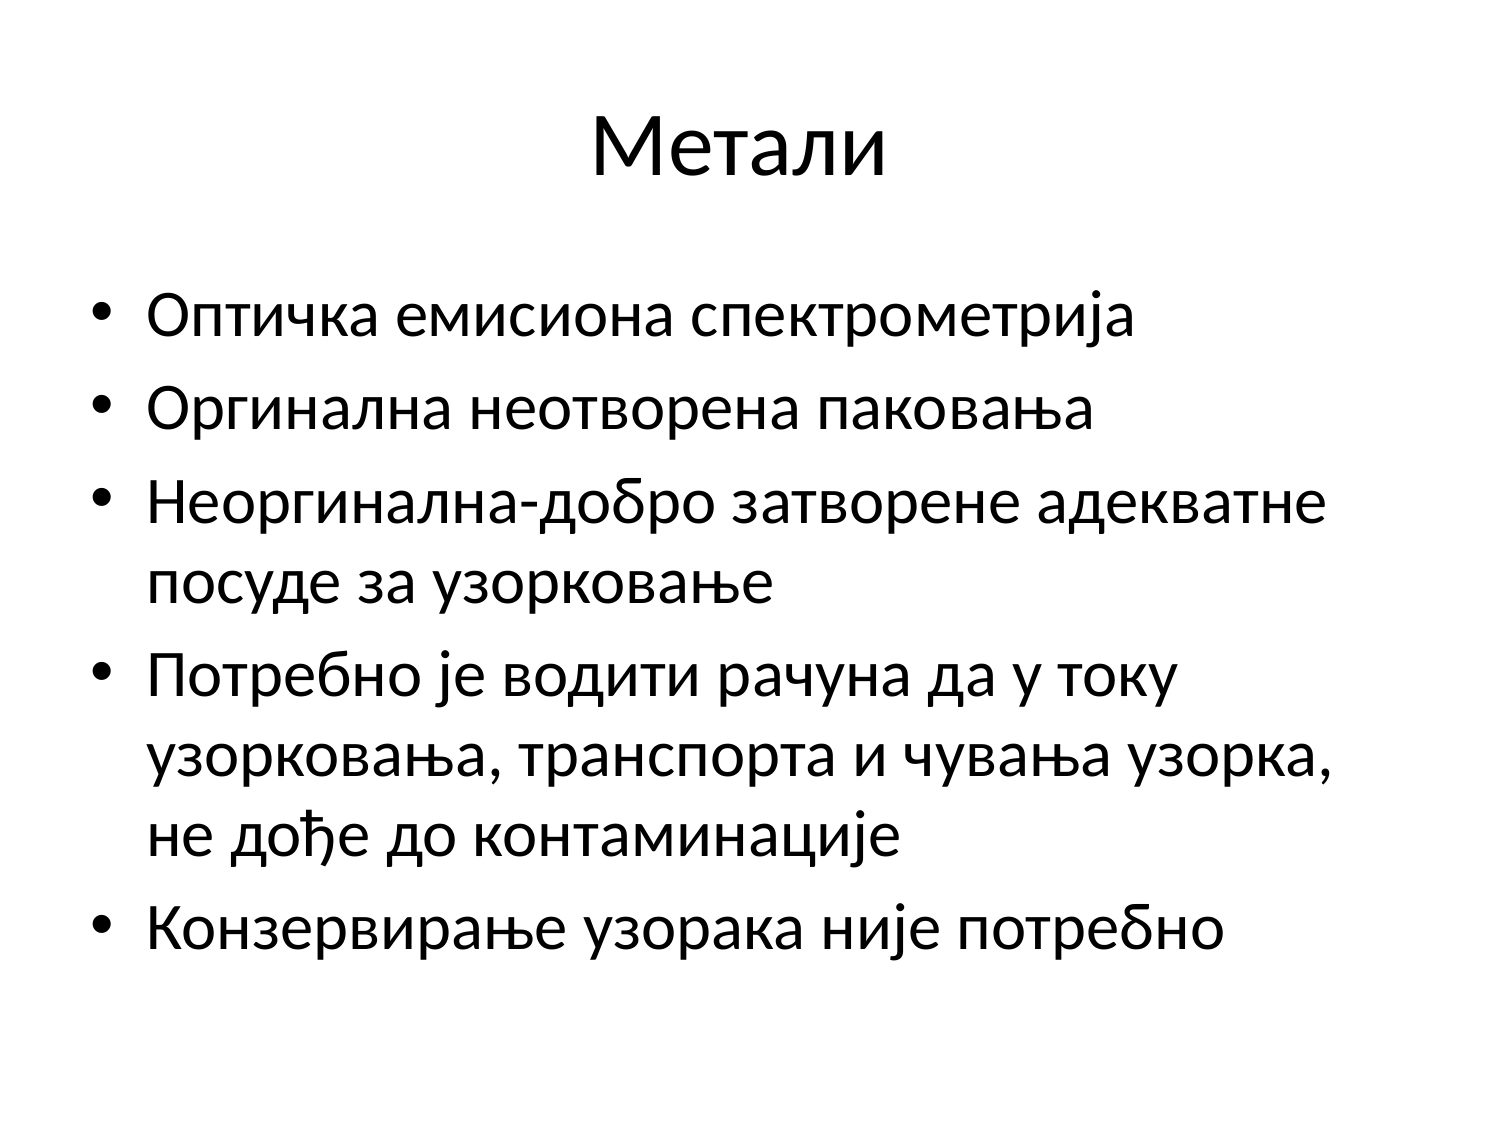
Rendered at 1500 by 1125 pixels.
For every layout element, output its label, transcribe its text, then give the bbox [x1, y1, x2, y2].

list Оптичка емисиона спектрометрија Оргинална неотворена паковања Неоргинална-добро затворене адекватне посуде за узорковање Потребно је водити рачуна да у току узорковања, транспорта и чувања узорка, не дође до контаминације Конзервирање узорака није потребно [75, 262, 1425, 1005]
title Метали [75, 45, 1425, 233]
